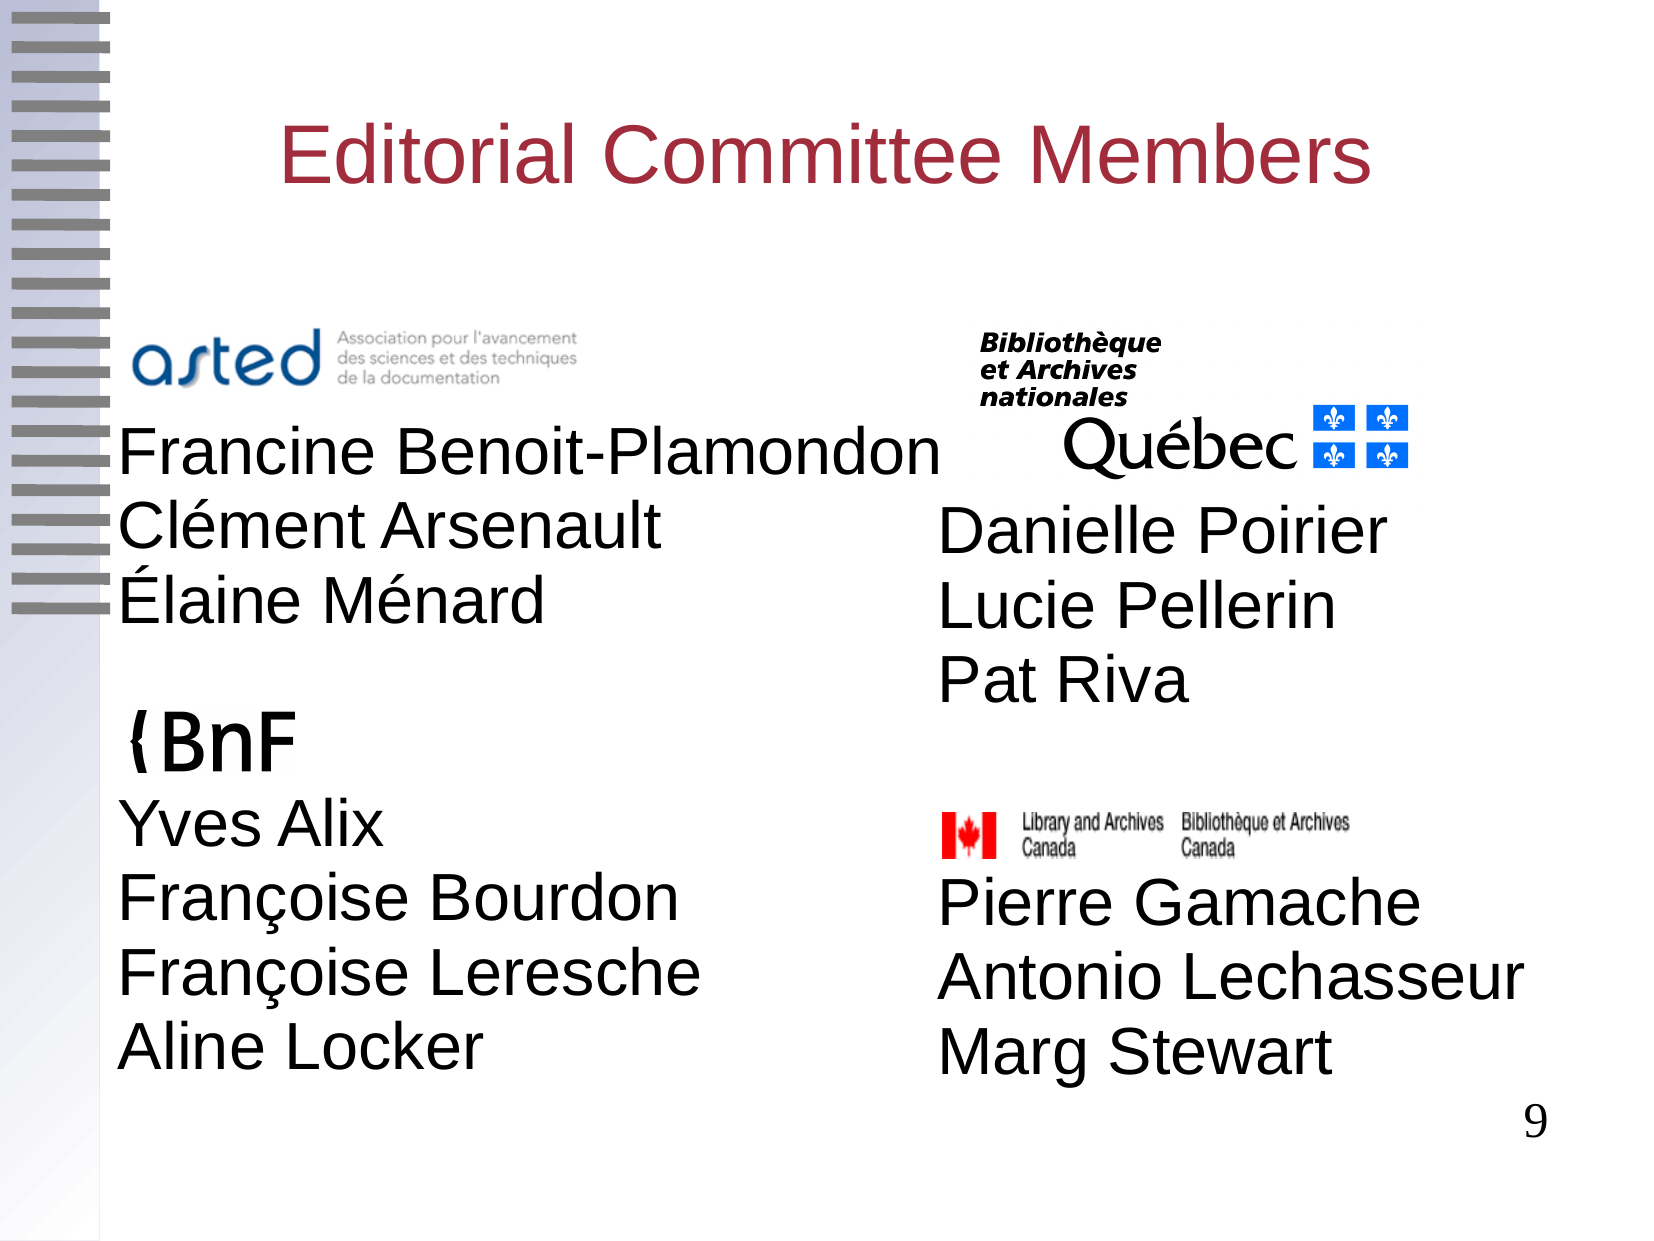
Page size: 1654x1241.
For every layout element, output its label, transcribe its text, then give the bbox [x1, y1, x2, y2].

text_box Danielle Poirier Lucie Pellerin Pat Riva Pierre Gamache Antonio Lechasseur Marg Stewart [937, 265, 1559, 1089]
picture [129, 710, 296, 773]
list Francine Benoit-Plamondon Clément Arsenault Élaine Ménard Yves Alix Françoise Bourdon Françoise Leresche Aline Locker [117, 260, 949, 1116]
picture [940, 290, 1449, 510]
title Editorial Committee Members [82, 46, 1571, 260]
picture [122, 326, 582, 392]
picture [942, 812, 1351, 860]
